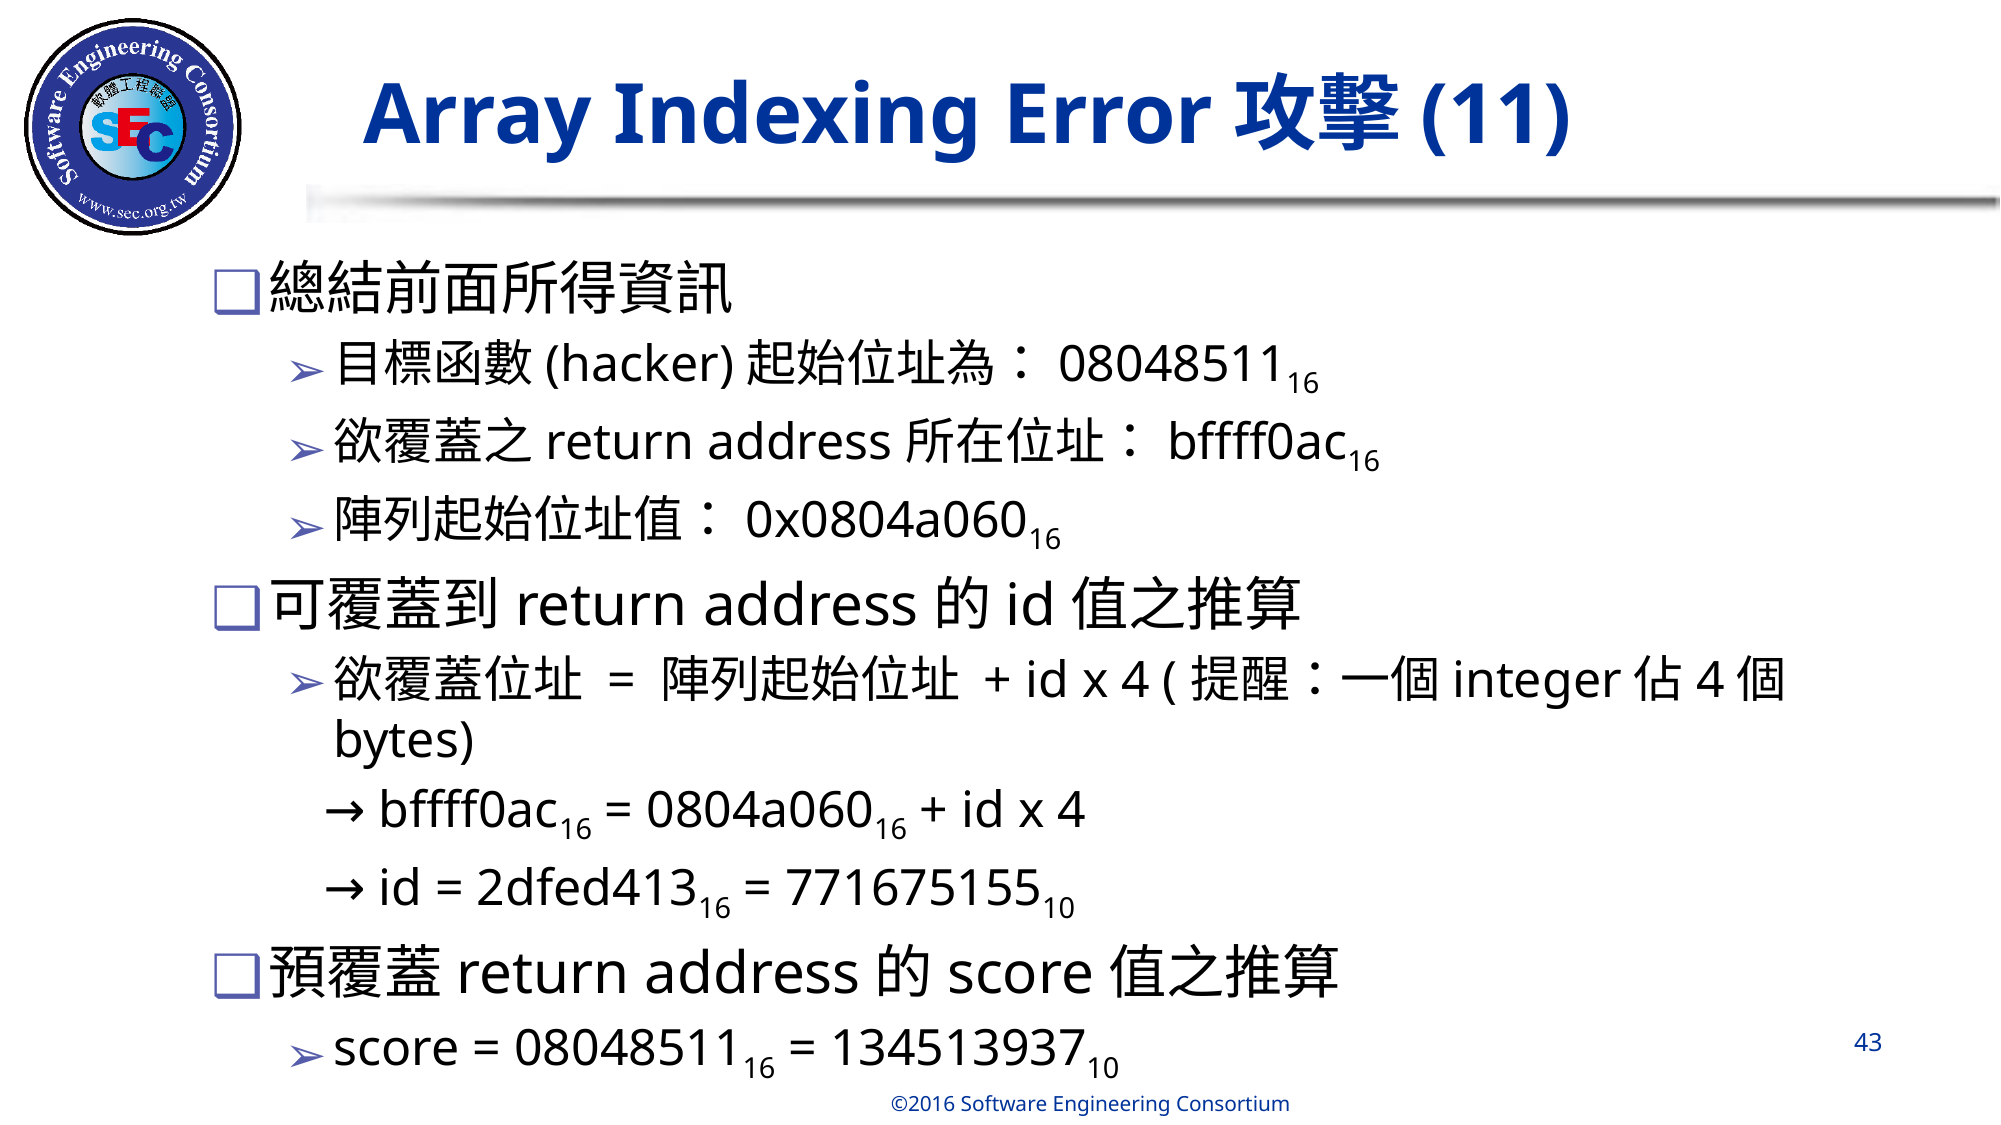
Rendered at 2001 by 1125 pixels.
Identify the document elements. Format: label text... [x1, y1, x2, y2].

picture [306, 184, 2000, 223]
list 總結前面所得資訊 目標函數(hacker)起始位址為：0804851116 欲覆蓋之return address所在位址：bffff0ac16 陣列起始位址值：0x0804a06016 可覆蓋到return address的id值之推算 欲覆蓋位址 = 陣列起始位址 + id x 4 (提醒：一個integer佔4個bytes) → bffff0ac16 = 0804a06016 + id x 4 → id = 2dfed41316 = 77167515510 預覆蓋return address的score值之推算 score = 0804851116 = 13451393710 [196, 243, 1898, 1000]
slide_number ‹#› [1481, 1019, 1898, 1094]
picture [0, 0, 265, 259]
title Array Indexing Error攻擊(11) [348, 42, 2000, 179]
